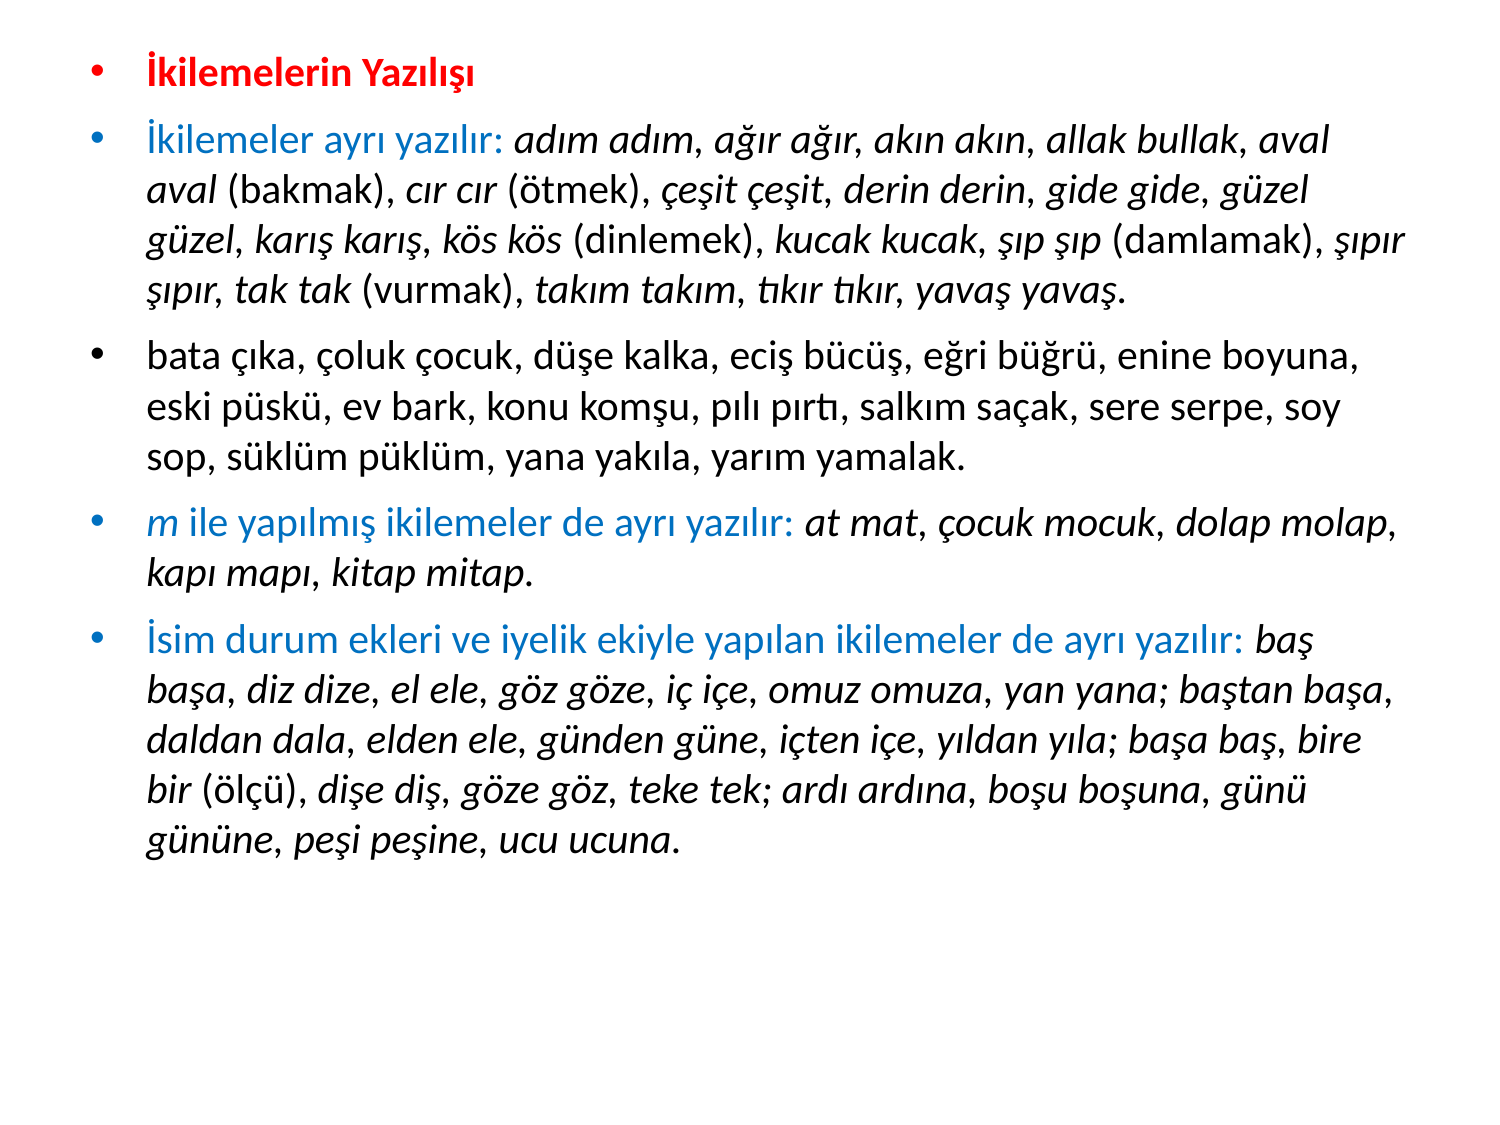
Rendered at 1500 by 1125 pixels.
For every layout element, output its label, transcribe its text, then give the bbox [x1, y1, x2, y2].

list İkilemelerin Yazılışı İkilemeler ayrı yazılır: adım adım, ağır ağır, akın akın, allak bullak, aval aval (bakmak), cır cır (ötmek), çeşit çeşit, derin derin, gide gide, güzel güzel, karış karış, kös kös (dinlemek), kucak kucak, şıp şıp (damlamak), şıpır şıpır, tak tak (vurmak), takım takım, tıkır tıkır, yavaş yavaş. bata çıka, çoluk çocuk, düşe kalka, eciş bücüş, eğri büğrü, enine bo­yuna, eski püskü, ev bark, konu komşu, pılı pırtı, salkım saçak, sere serpe, soy sop, süklüm püklüm, yana yakıla, yarım yamalak. m ile yapılmış ikilemeler de ayrı yazılır: at mat, çocuk mocuk, dolap molap, kapı mapı, kitap mitap. İsim durum ekleri ve iyelik ekiyle yapılan ikilemeler de ayrı yazılır: baş başa, diz dize, el ele, göz göze, iç içe, omuz omuza, yan yana; baştan başa, daldan dala, elden ele, günden güne, içten içe, yıldan yıla; başa baş, bire bir (ölçü), dişe diş, göze göz, teke tek; ardı ardına, boşu boşuna, günü gününe, peşi peşine, ucu ucuna. [74, 37, 1426, 1006]
